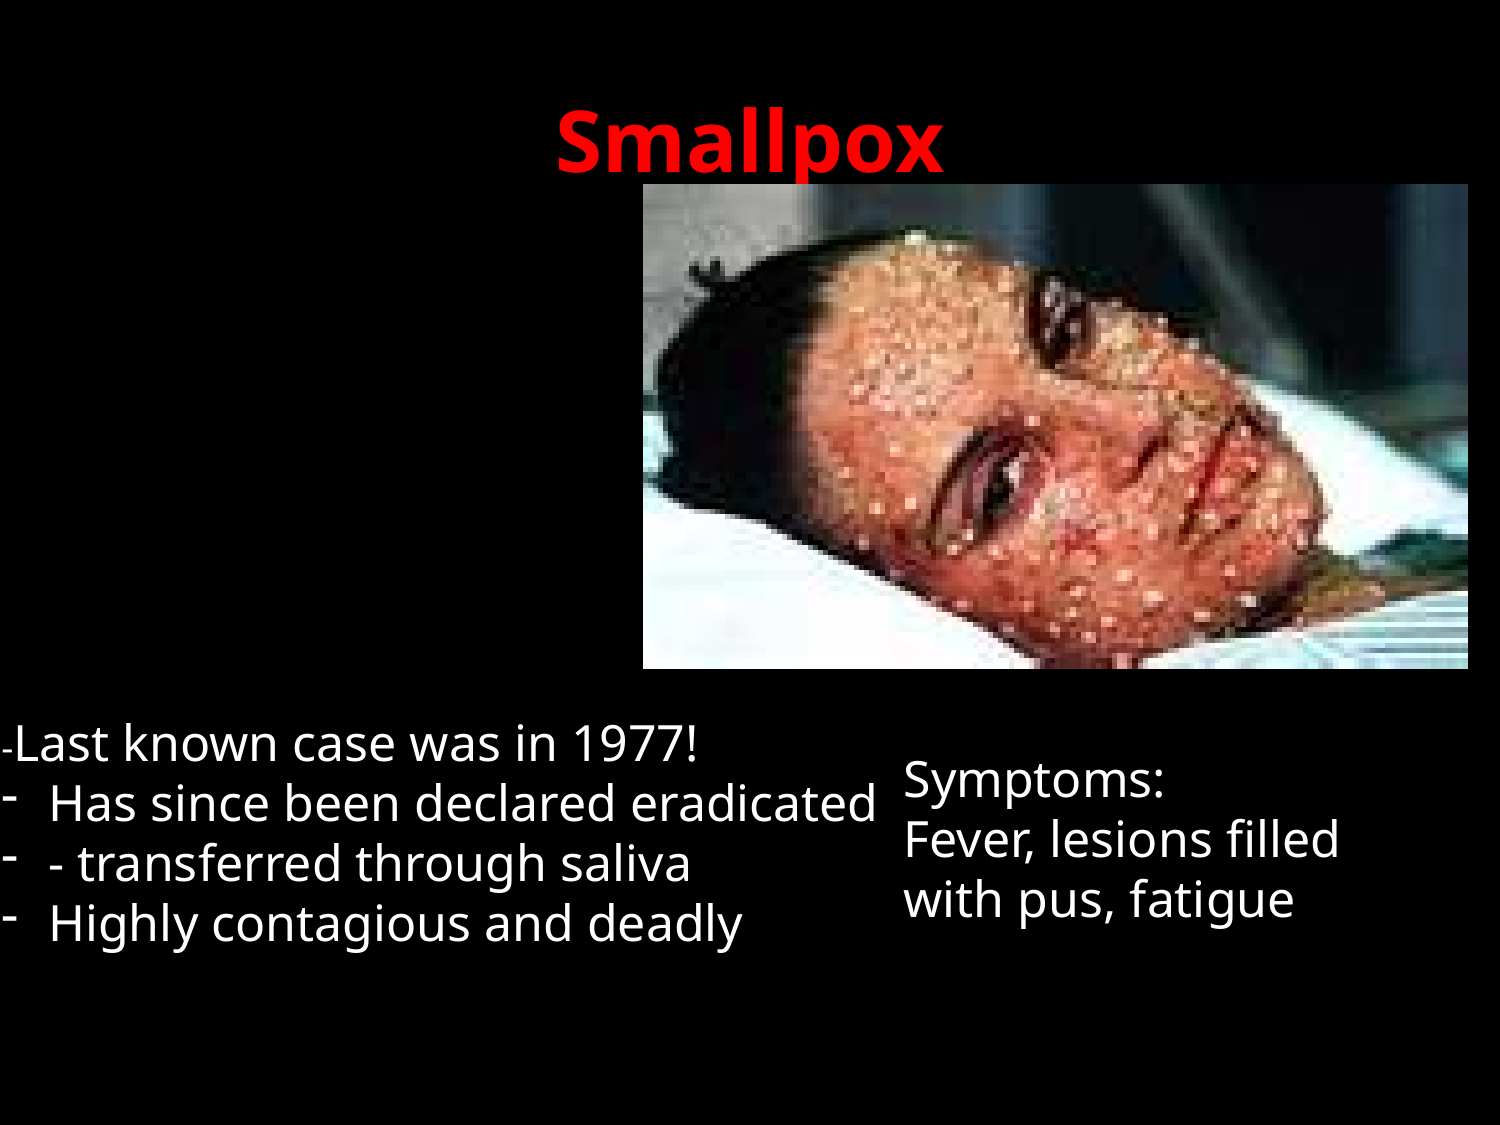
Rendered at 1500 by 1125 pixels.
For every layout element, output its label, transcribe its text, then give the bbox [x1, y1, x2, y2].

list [643, 184, 1468, 669]
title Smallpox [75, 45, 1425, 233]
text_box -Last known case was in 1977! Has since been declared eradicated - transferred through saliva Highly contagious and deadly [0, 704, 895, 1004]
text_box Symptoms: Fever, lesions filled with pus, fatigue [888, 739, 1464, 935]
